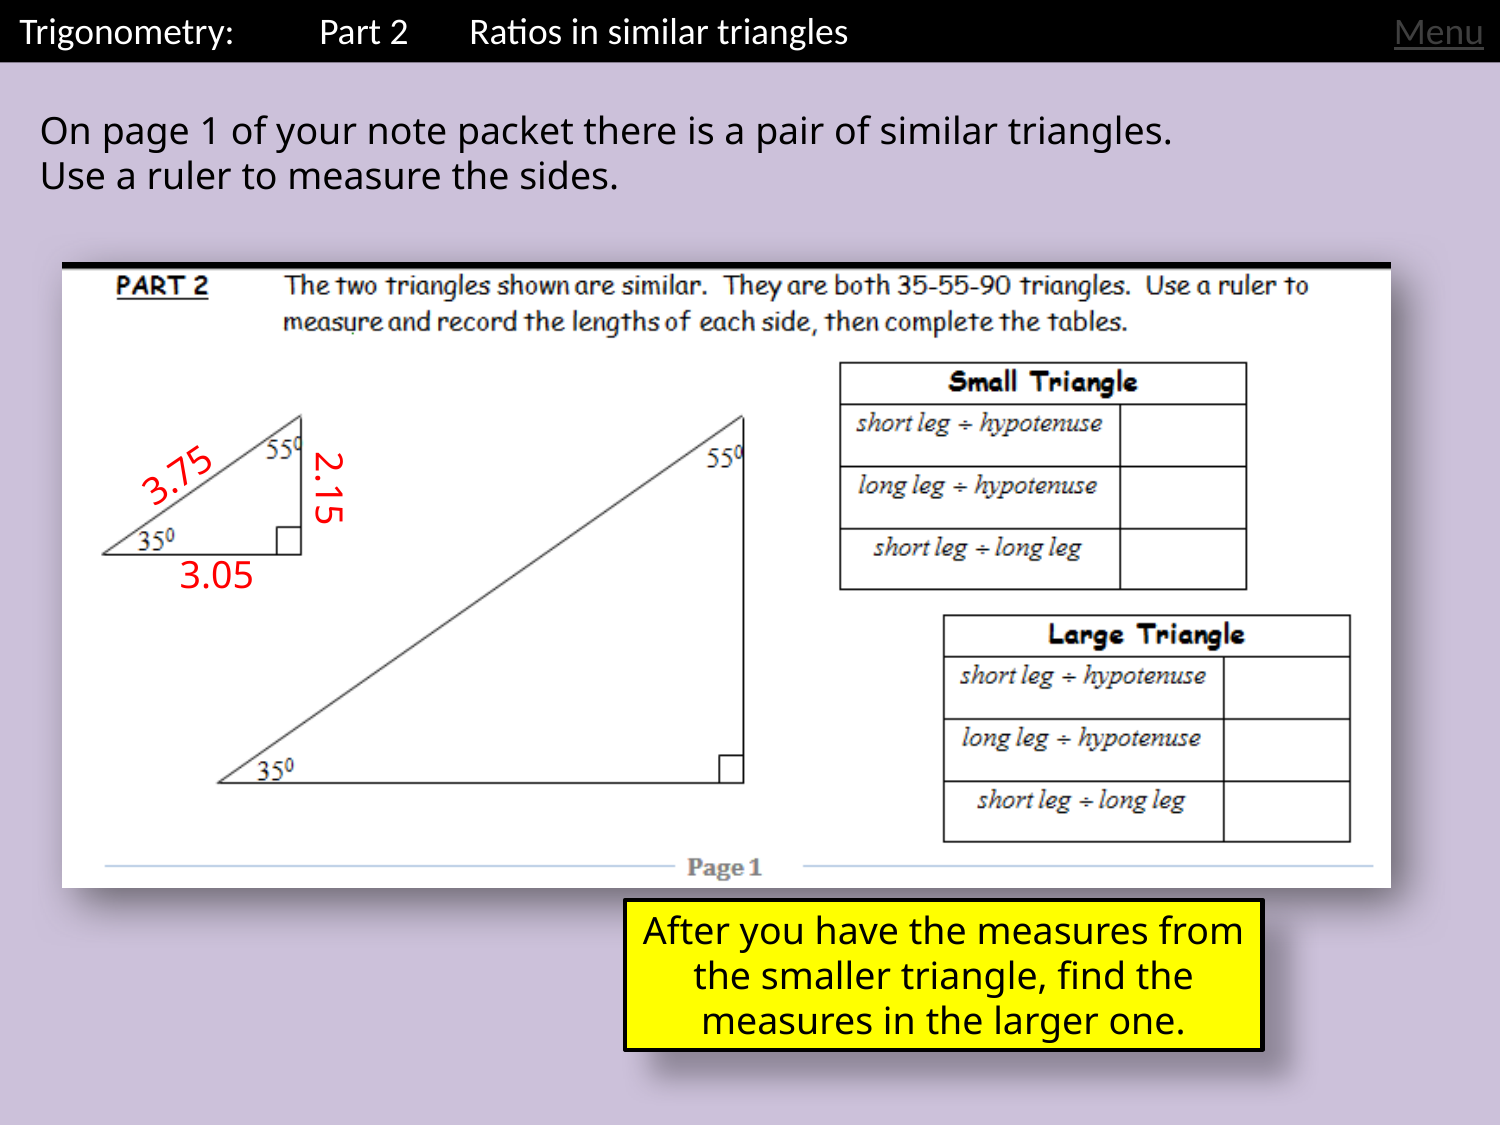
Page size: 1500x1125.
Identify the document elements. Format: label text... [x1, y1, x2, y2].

text_box On page 1 of your note packet there is a pair of similar triangles. Use a ruler to measure the sides. [24, 99, 1463, 205]
picture [62, 262, 1391, 888]
text_box Trigonometry: Part 2 Ratios in similar triangles [4, 0, 935, 105]
text_box Menu [1379, 0, 1500, 60]
text_box [935, 0, 1500, 64]
text_box [0, 0, 4, 64]
text_box After you have the measures from the smaller triangle, find the measures in the larger one. [624, 899, 1263, 1050]
